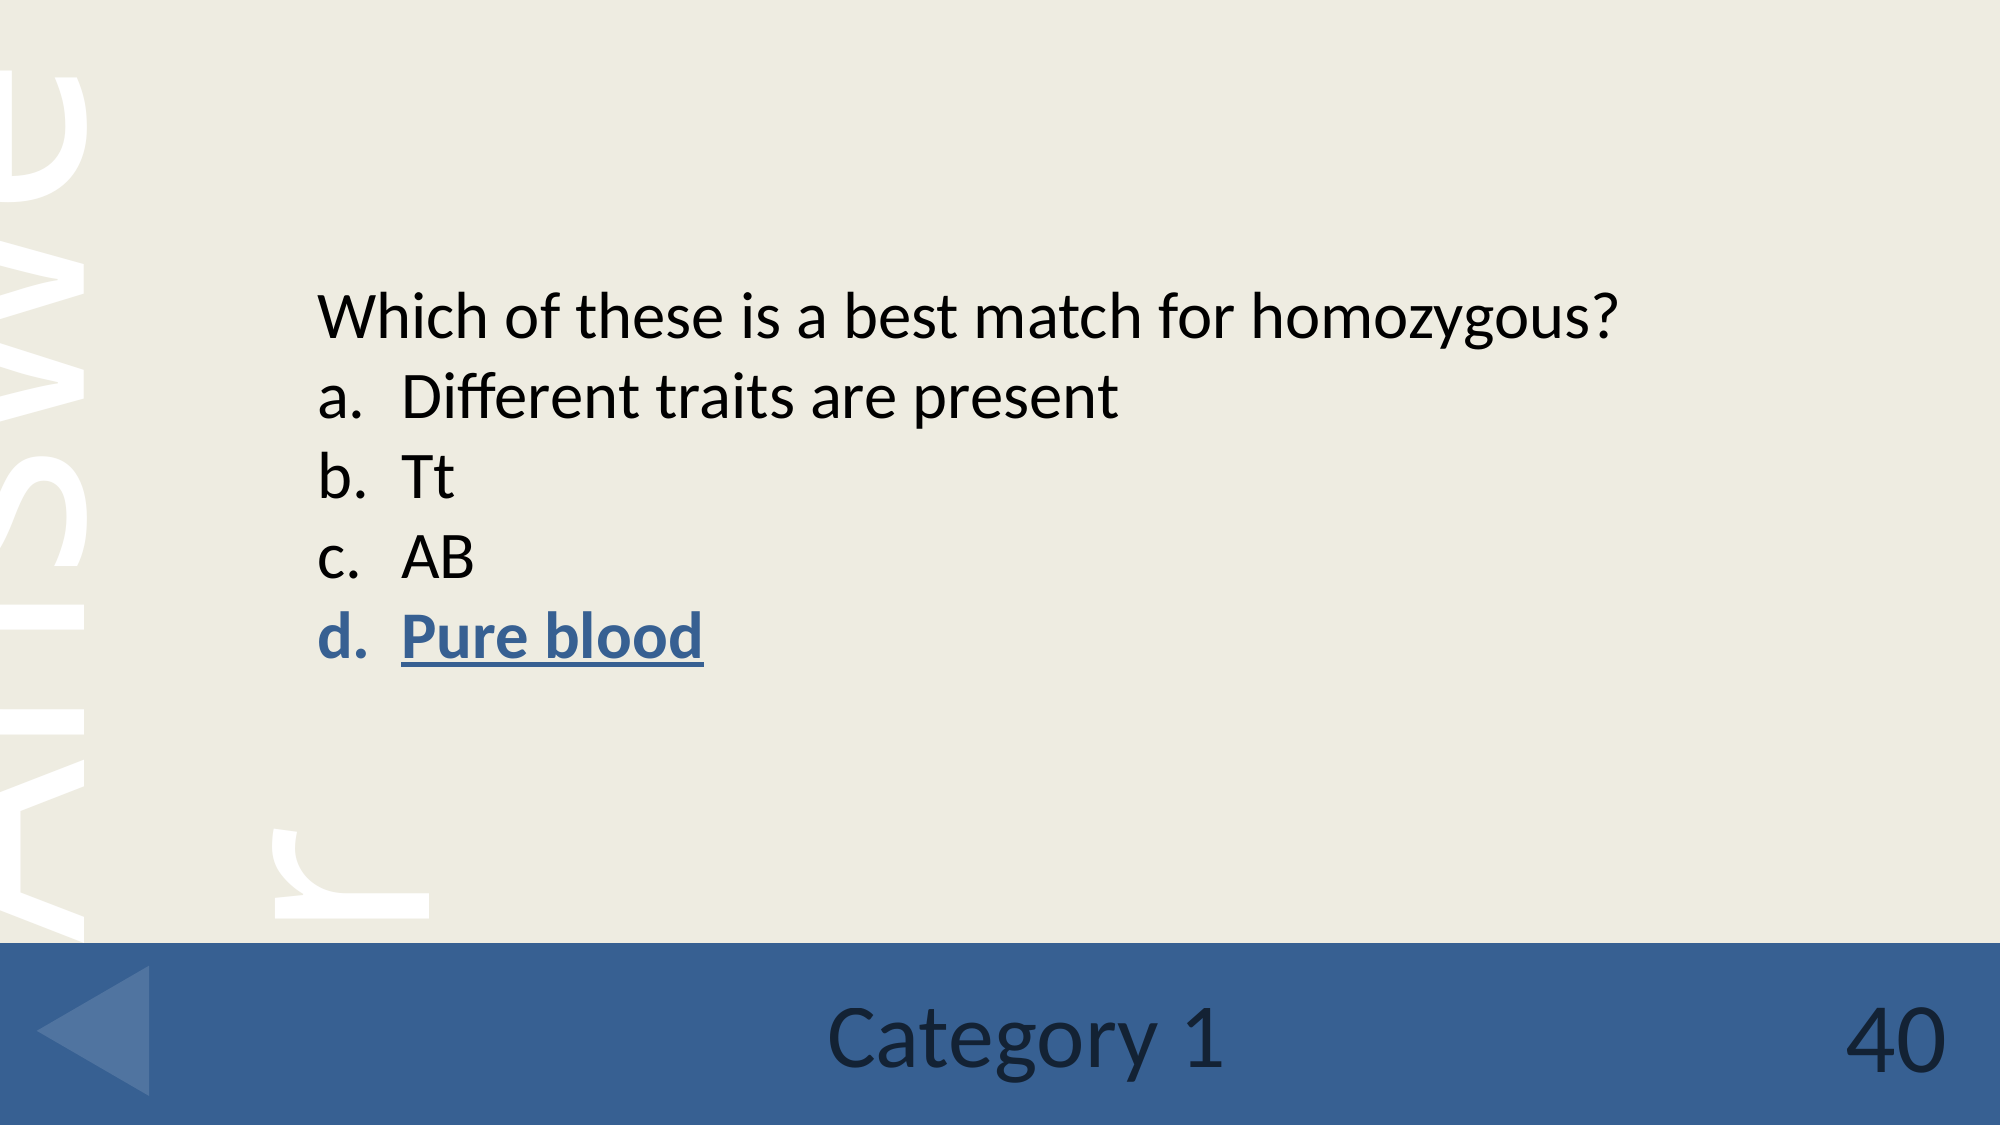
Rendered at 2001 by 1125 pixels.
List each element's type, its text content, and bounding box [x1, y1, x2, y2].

title Category 1 [126, 937, 1927, 1125]
list 40 [1927, 967, 1963, 1097]
list Which of these is a best match for homozygous? Different traits are present Tt AB Pure blood [302, 307, 1760, 636]
